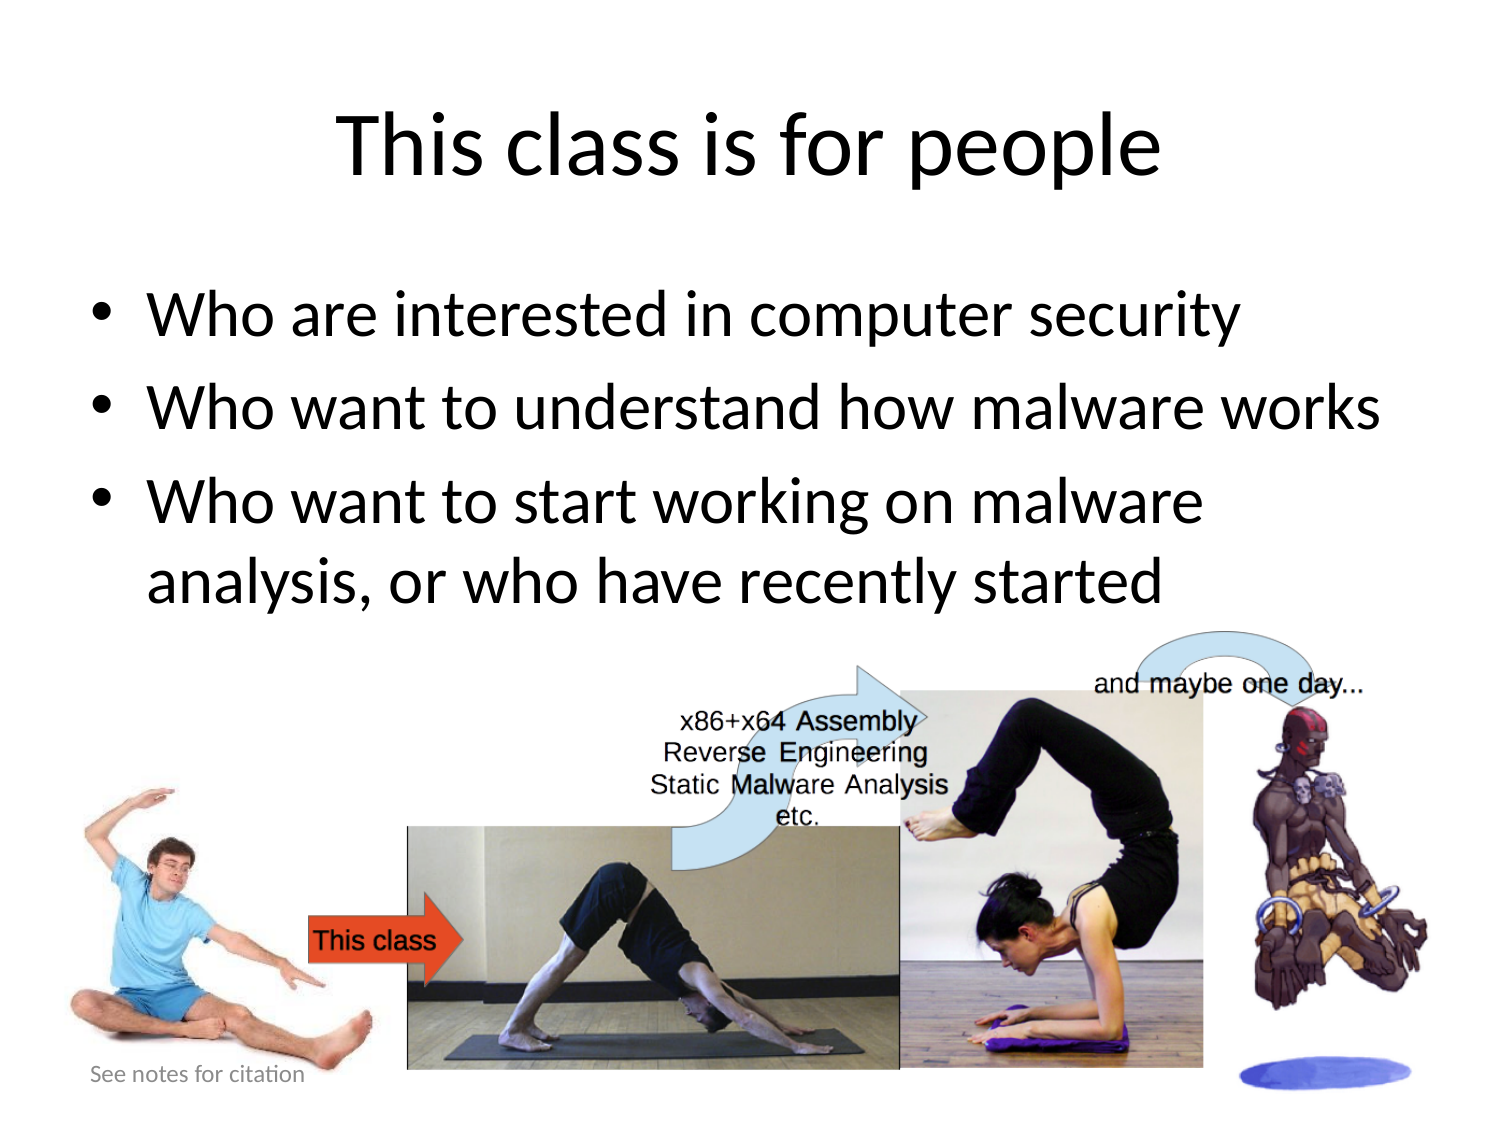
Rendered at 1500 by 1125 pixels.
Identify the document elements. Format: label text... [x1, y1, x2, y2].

list Who are interested in computer security Who want to understand how malware works Who want to start working on malware analysis, or who have recently started [75, 262, 1425, 630]
title This class is for people [75, 45, 1425, 233]
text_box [0, 631, 1500, 1111]
